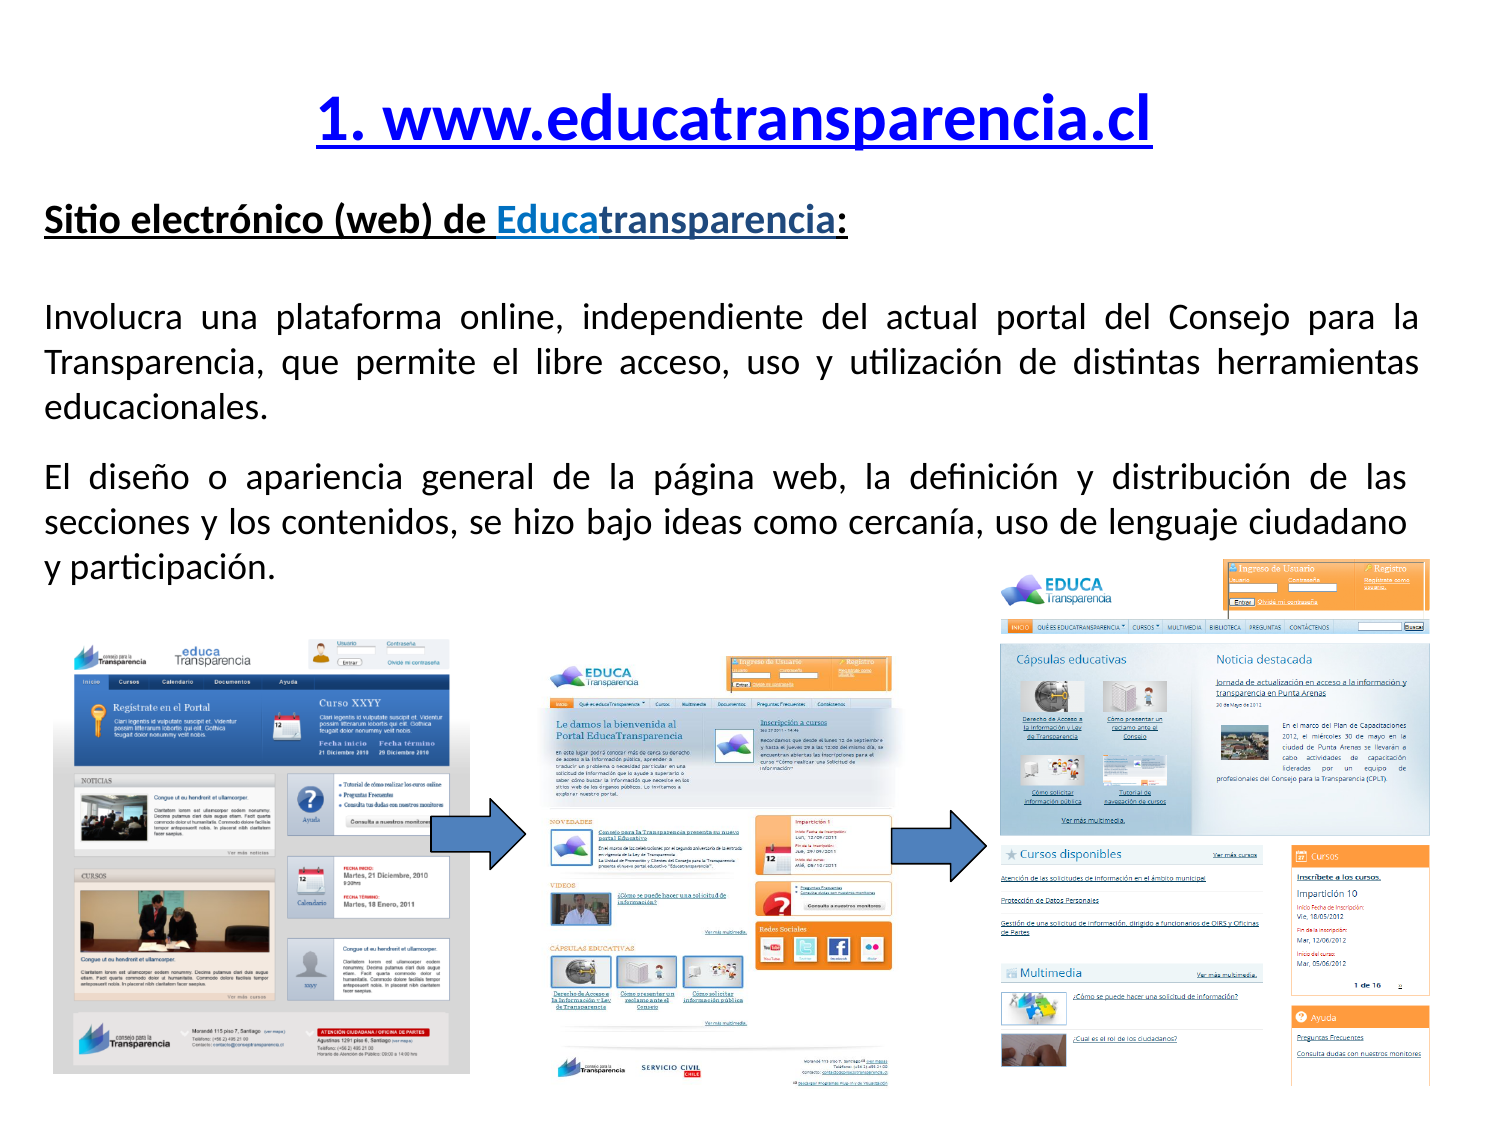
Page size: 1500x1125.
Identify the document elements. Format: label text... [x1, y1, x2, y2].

text_box [475, 798, 526, 870]
text_box Sitio electrónico (web) de Educatransparencia: Involucra una plataforma online, independiente del actual portal del Consejo para la Transparencia, que permite el libre acceso, uso y utilización de distintas herramientas educacionales. [29, 184, 1436, 435]
picture [985, 559, 1436, 1086]
text_box El diseño o apariencia general de la página web, la definición y distribución de las secciones y los contenidos, se hizo bajo ideas como cercanía, uso de lenguaje ciudadano y participación. [29, 444, 1424, 595]
text_box [913, 810, 980, 882]
text_box 1. www.educatransparencia.cl [301, 66, 1216, 161]
picture [52, 632, 470, 1074]
picture [532, 656, 910, 1090]
